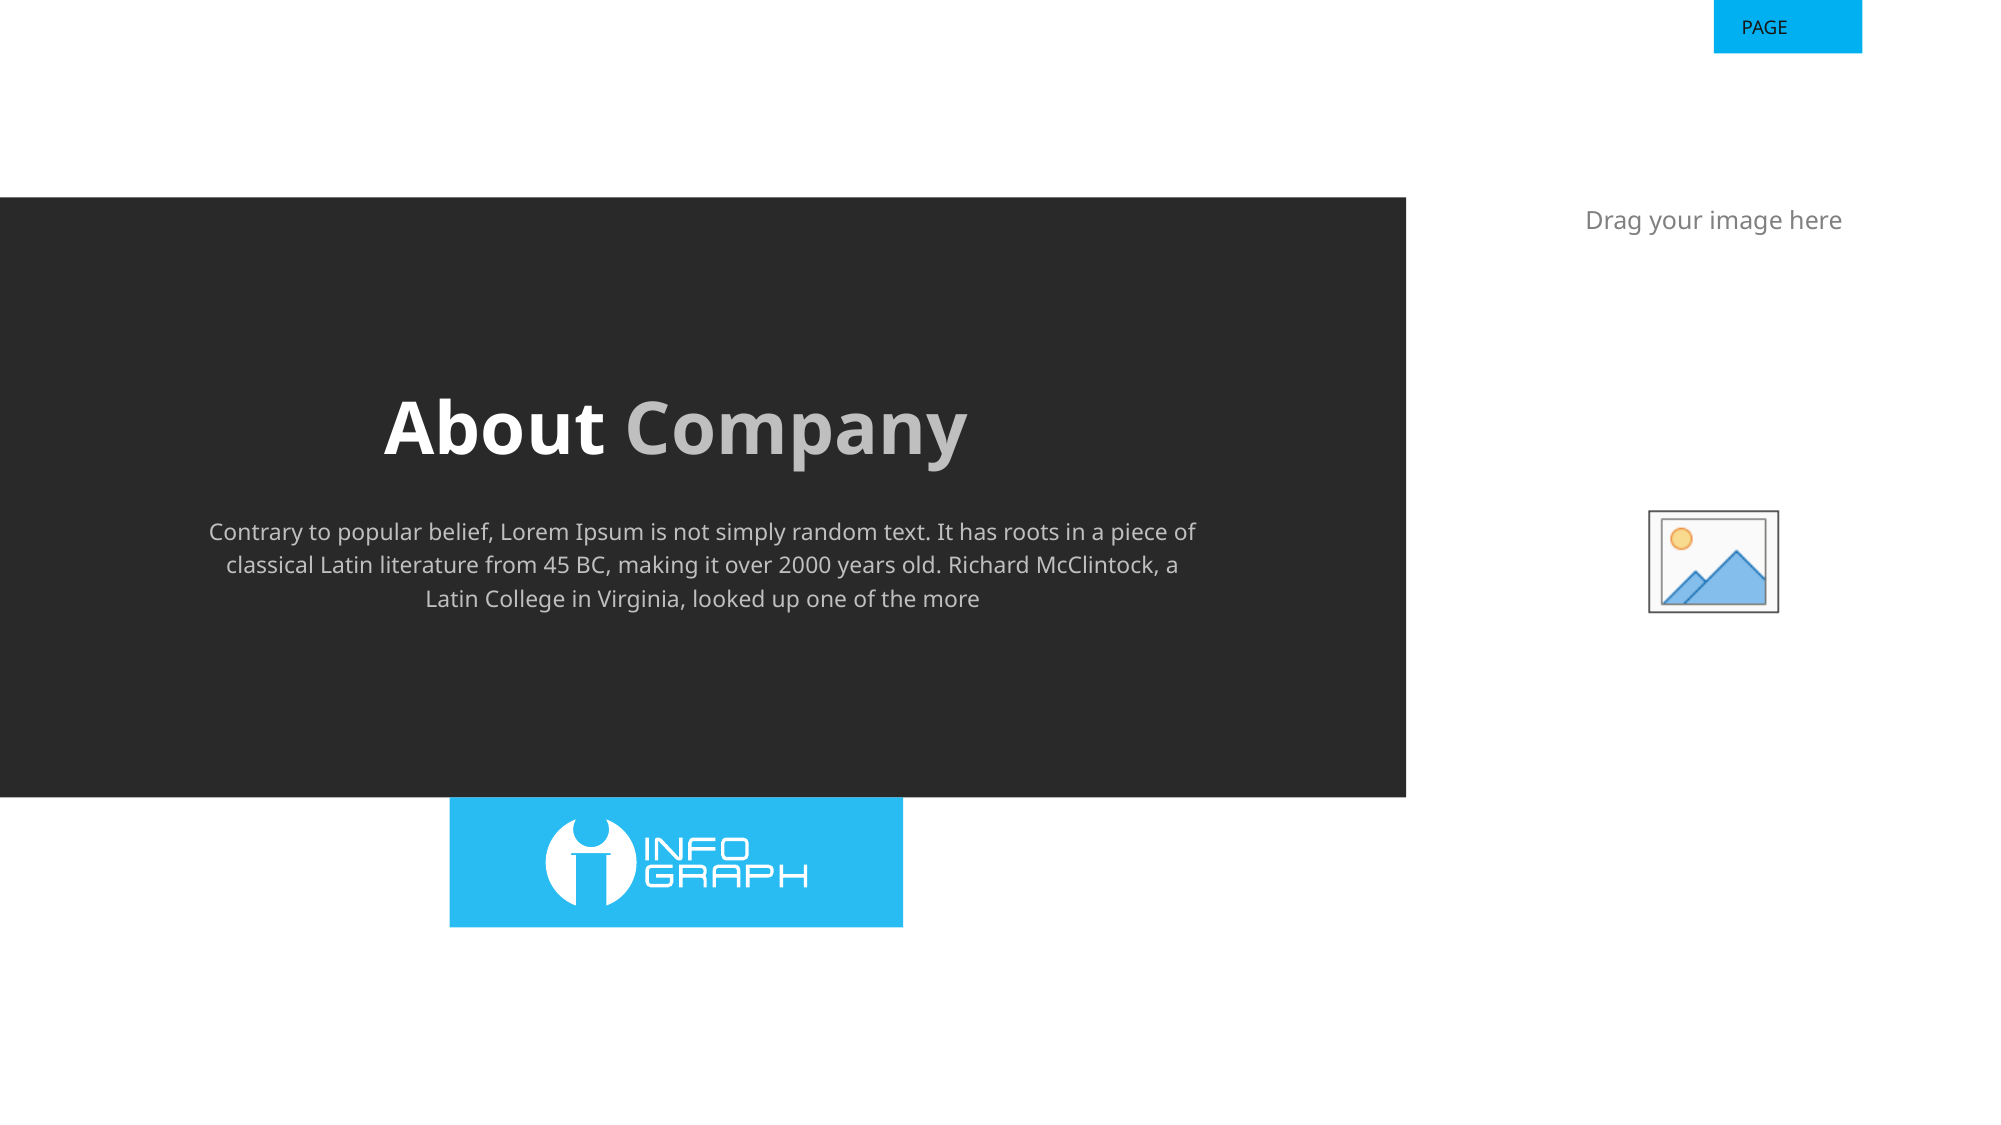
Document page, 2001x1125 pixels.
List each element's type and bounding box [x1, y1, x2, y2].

text_box [190, 374, 1216, 621]
picture [545, 819, 808, 906]
text_box [0, 196, 1407, 798]
picture [1428, 197, 2000, 928]
text_box [449, 796, 904, 928]
